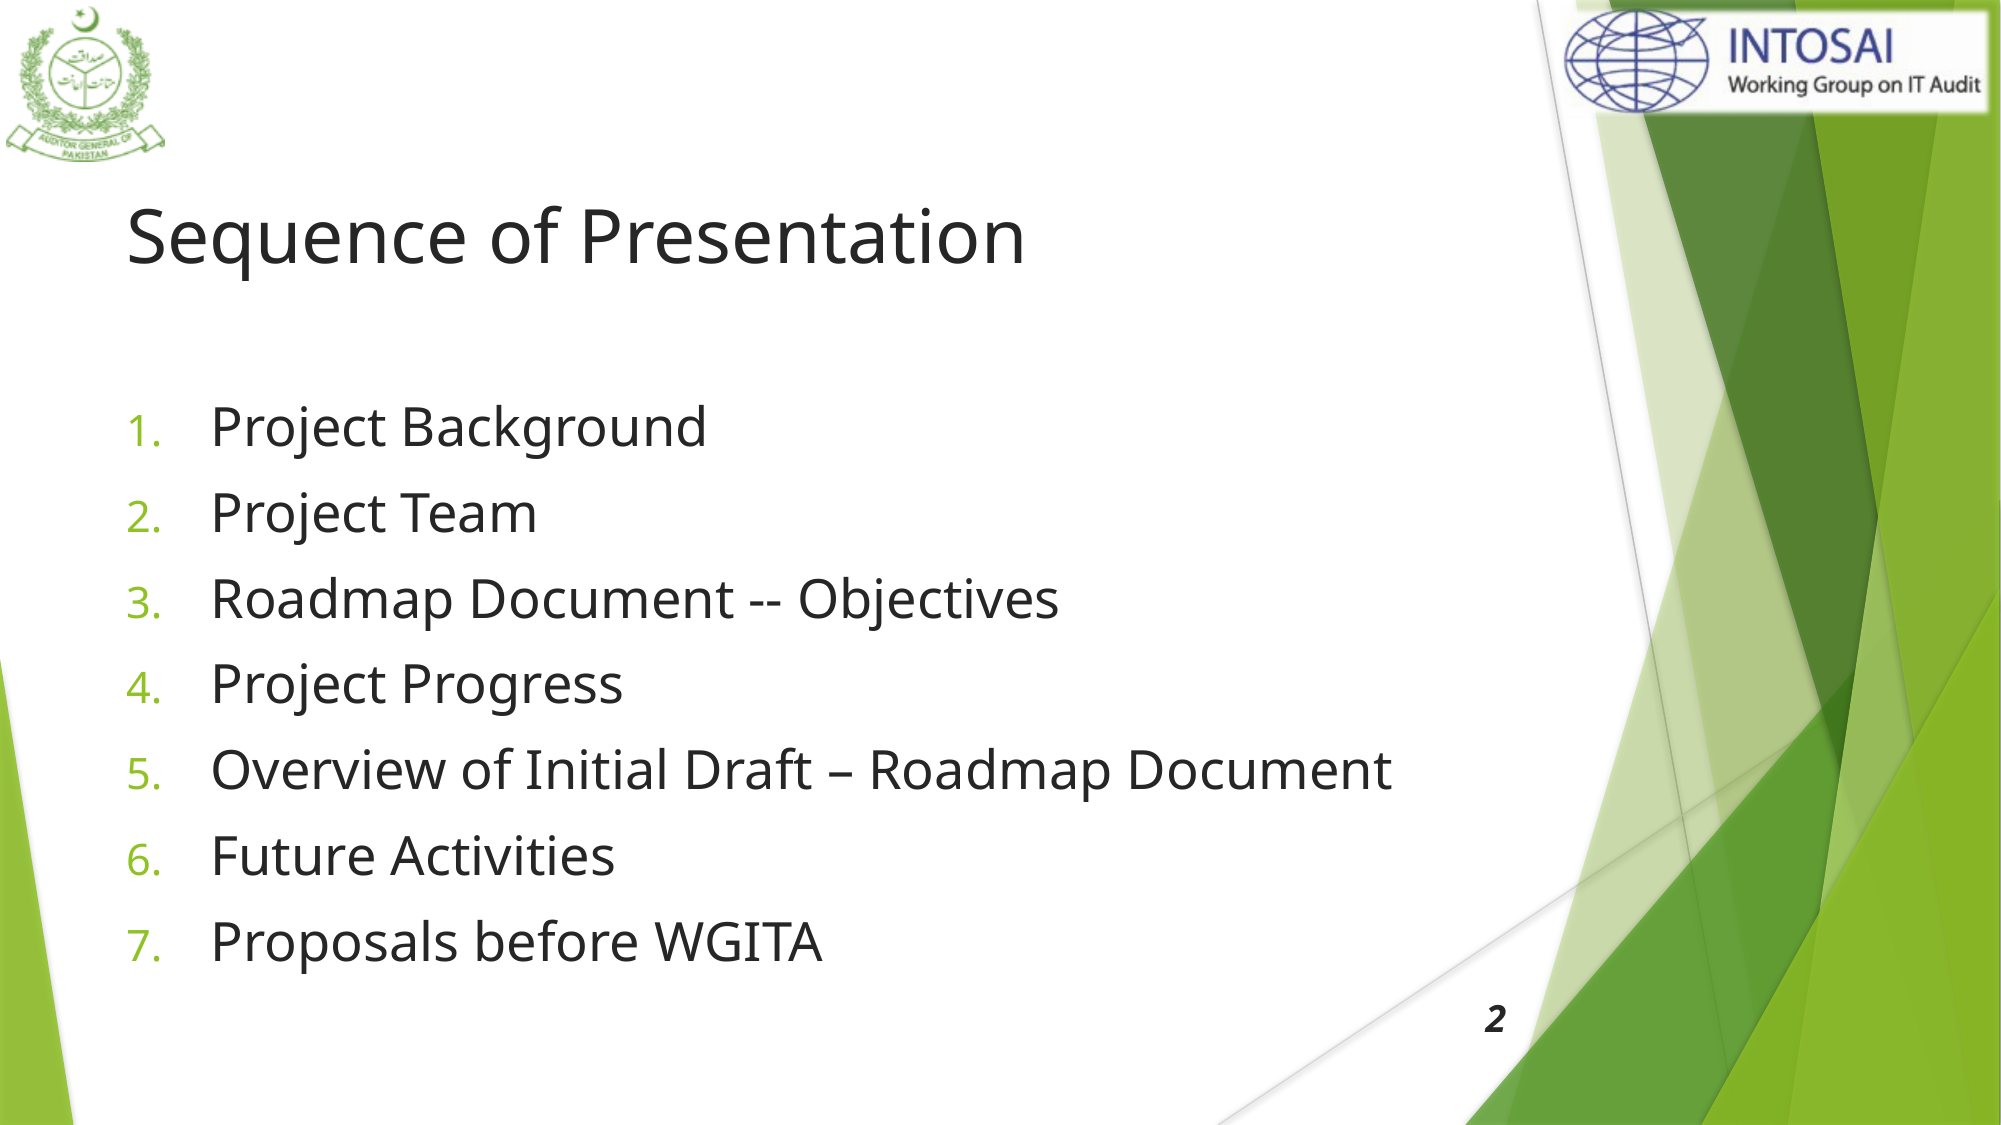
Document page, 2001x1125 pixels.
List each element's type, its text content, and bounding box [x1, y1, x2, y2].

picture [1567, 13, 1985, 111]
list Project Background Project Team Roadmap Document -- Objectives Project Progress Overview of Initial Draft – Roadmap Document Future Activities Proposals before WGITA [111, 384, 1522, 1022]
slide_number 2 [1409, 991, 1522, 1051]
title Sequence of Presentation [111, 180, 1522, 384]
